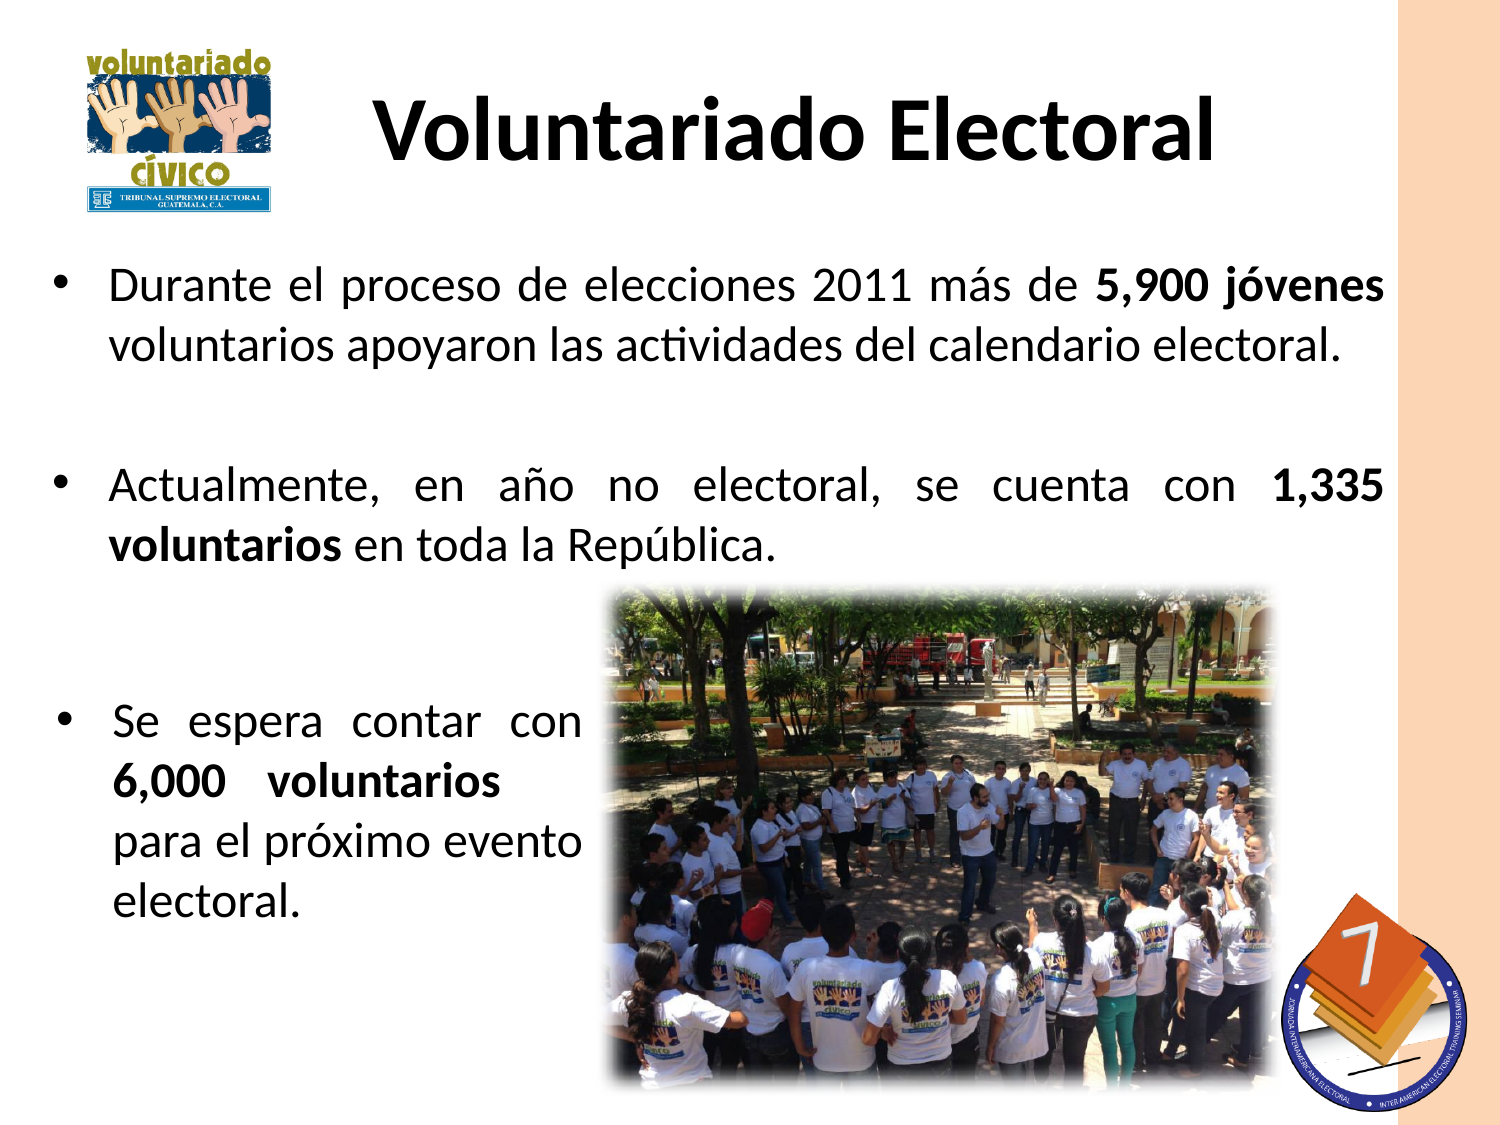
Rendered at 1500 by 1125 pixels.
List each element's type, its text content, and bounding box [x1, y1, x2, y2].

text_box [1398, 0, 1500, 1125]
picture [596, 579, 1471, 1112]
picture [68, 35, 290, 229]
text_box Durante el proceso de elecciones 2011 más de 5,900 jóvenes voluntarios apoyaron las actividades del calendario electoral. Actualmente, en año no electoral, se cuenta con 1,335 voluntarios en toda la República. [37, 243, 1398, 806]
text_box Se espera contar con 6,000 voluntarios para el próximo evento electoral. [41, 680, 591, 936]
text_box Voluntariado Electoral [120, 30, 1398, 218]
